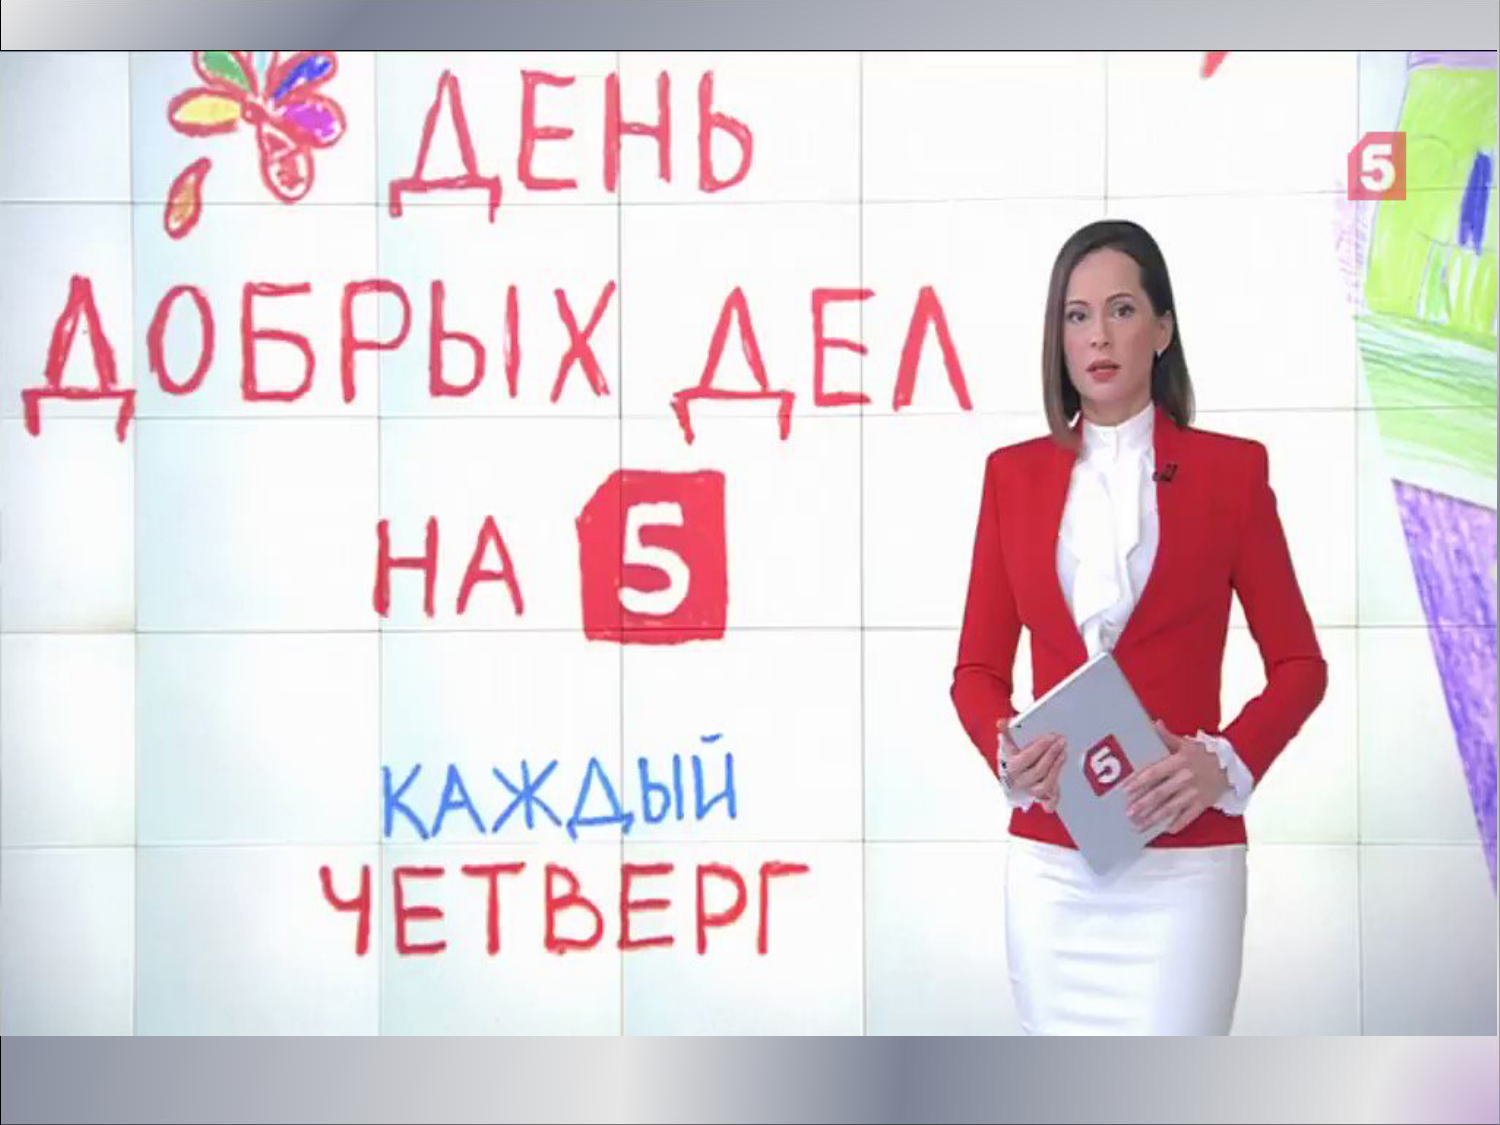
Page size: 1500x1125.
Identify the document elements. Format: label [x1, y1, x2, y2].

picture [0, 0, 1500, 1125]
list [0, 49, 1497, 1036]
